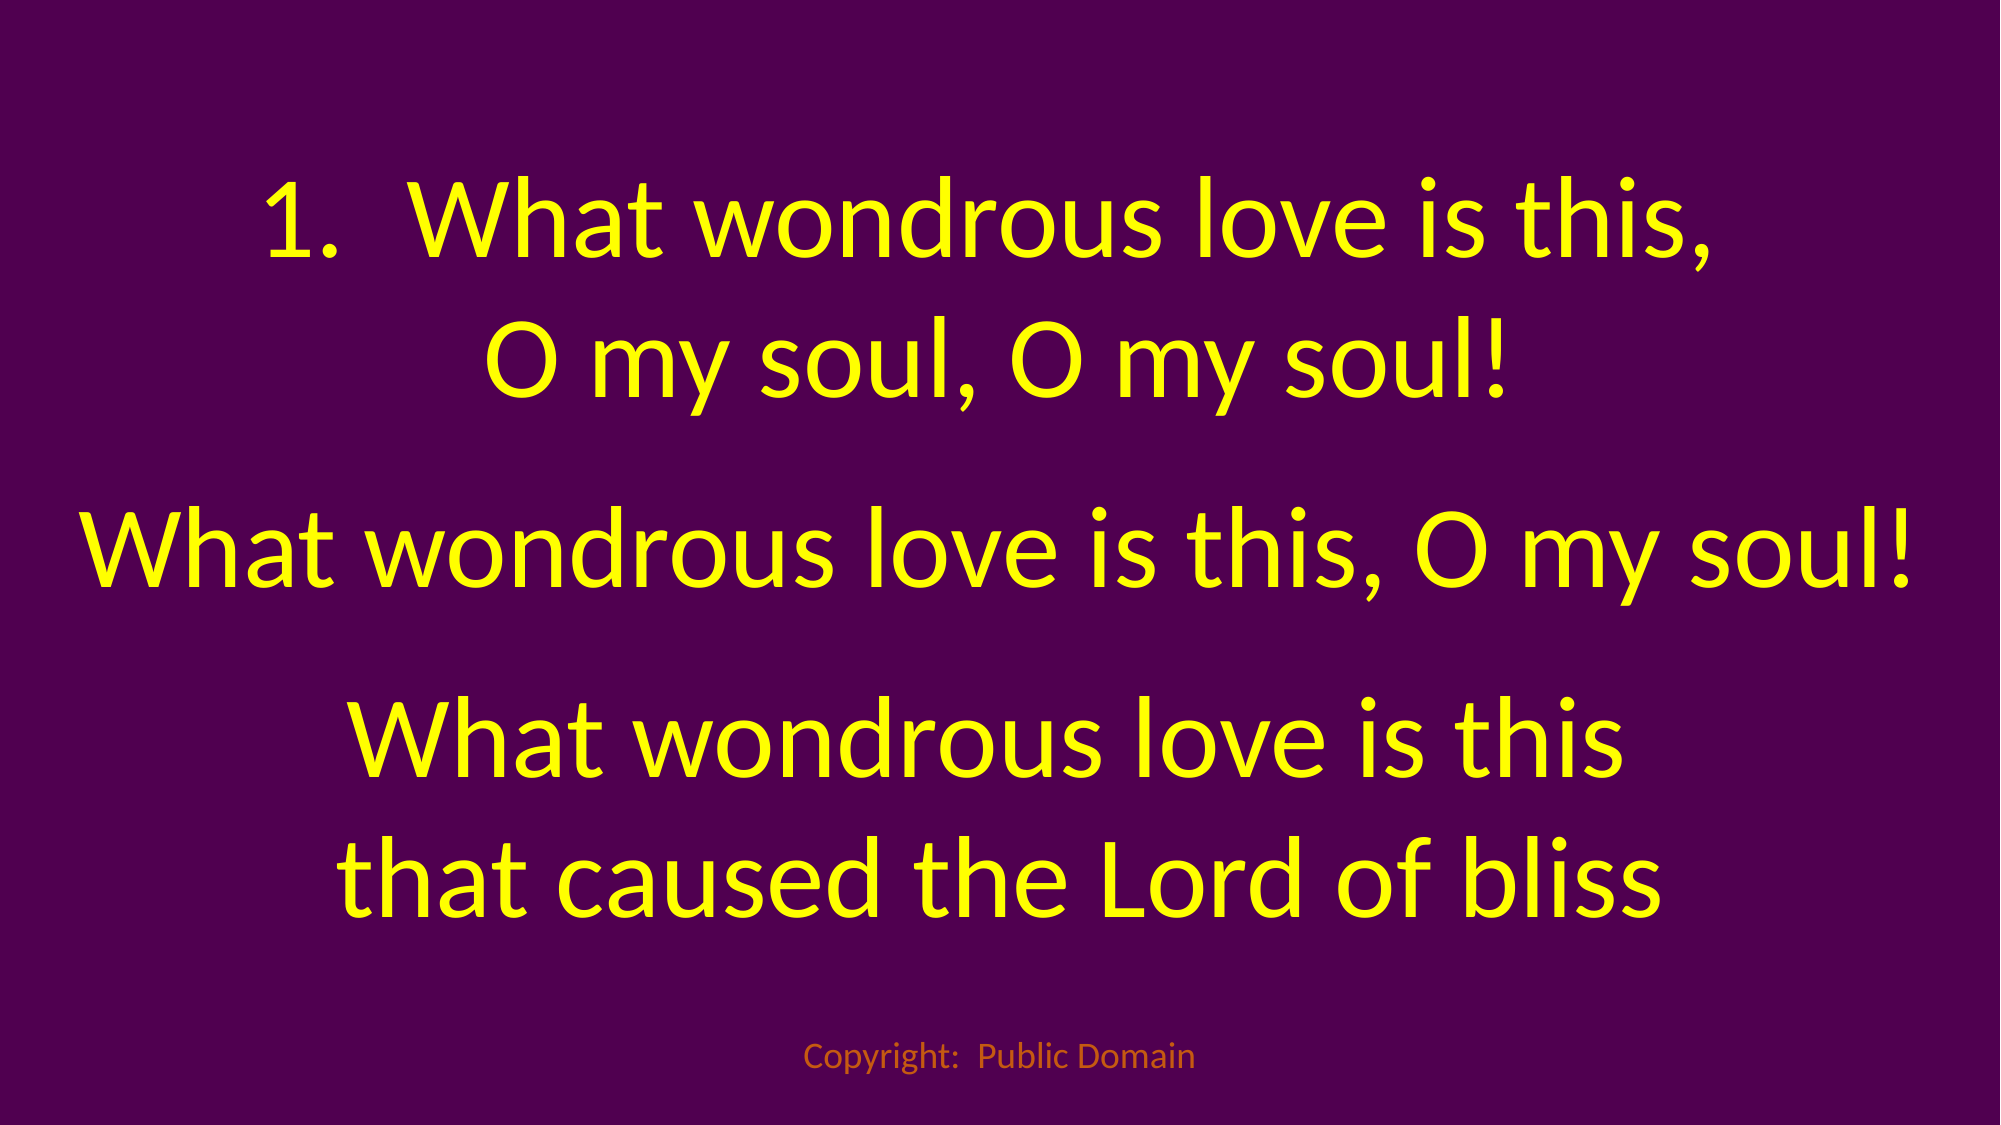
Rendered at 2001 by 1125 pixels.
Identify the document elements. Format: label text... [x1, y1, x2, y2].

text_box 1. What wondrous love is this, O my soul, O my soul! What wondrous love is this, O my soul! What wondrous love is this that caused the Lord of bliss [0, 133, 2000, 949]
text_box Copyright: Public Domain [26, 1023, 1973, 1083]
